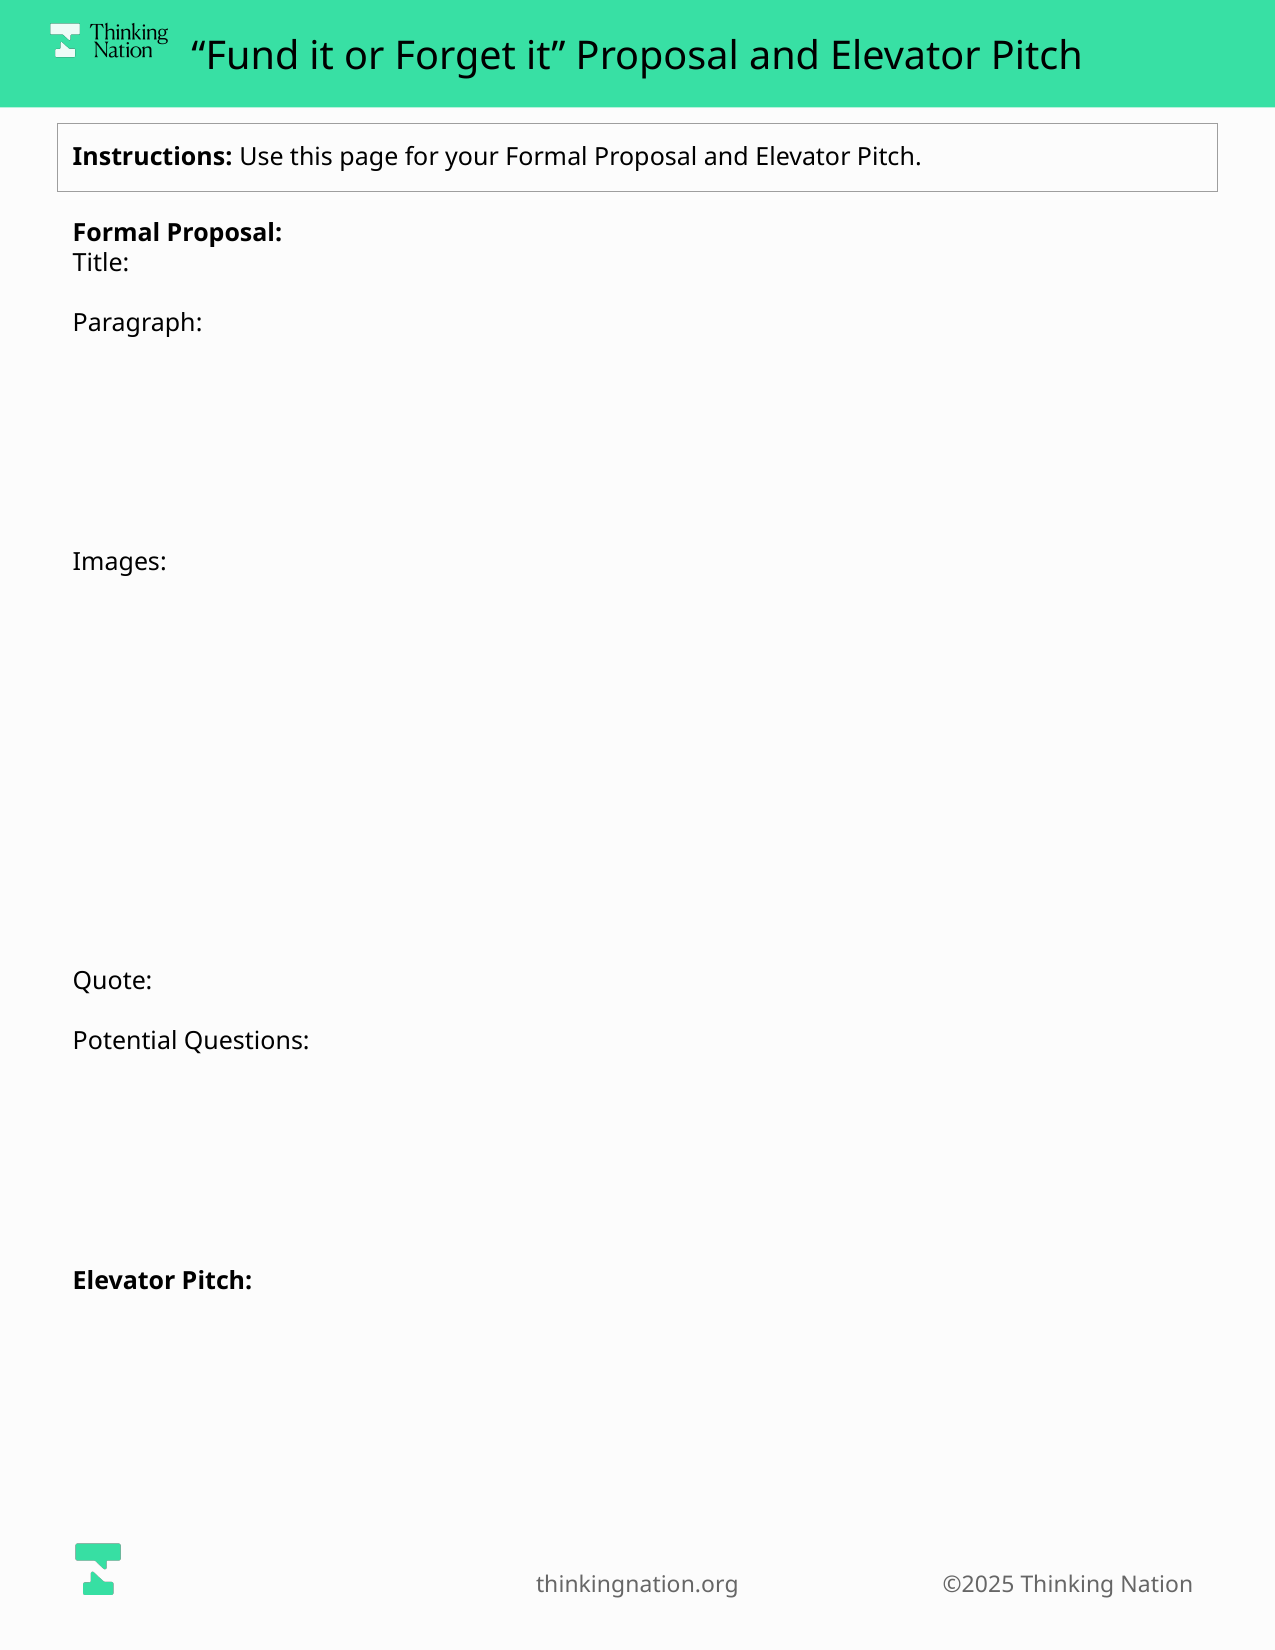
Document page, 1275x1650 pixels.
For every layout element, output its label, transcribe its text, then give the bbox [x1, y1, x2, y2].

picture [36, 12, 172, 69]
text_box thinkingnation.org [486, 1553, 789, 1605]
text_box ©2025 Thinking Nation [907, 1553, 1210, 1605]
text_box “Fund it or Forget it” Proposal and Elevator Pitch [0, 0, 1275, 108]
text_box Formal Proposal: Title: Paragraph: Images: Quote: Potential Questions: Elevator Pitch: [57, 201, 1218, 1421]
table_header Instructions: Use this page for your Formal Proposal and Elevator Pitch. [58, 124, 1217, 191]
picture [62, 1533, 134, 1605]
